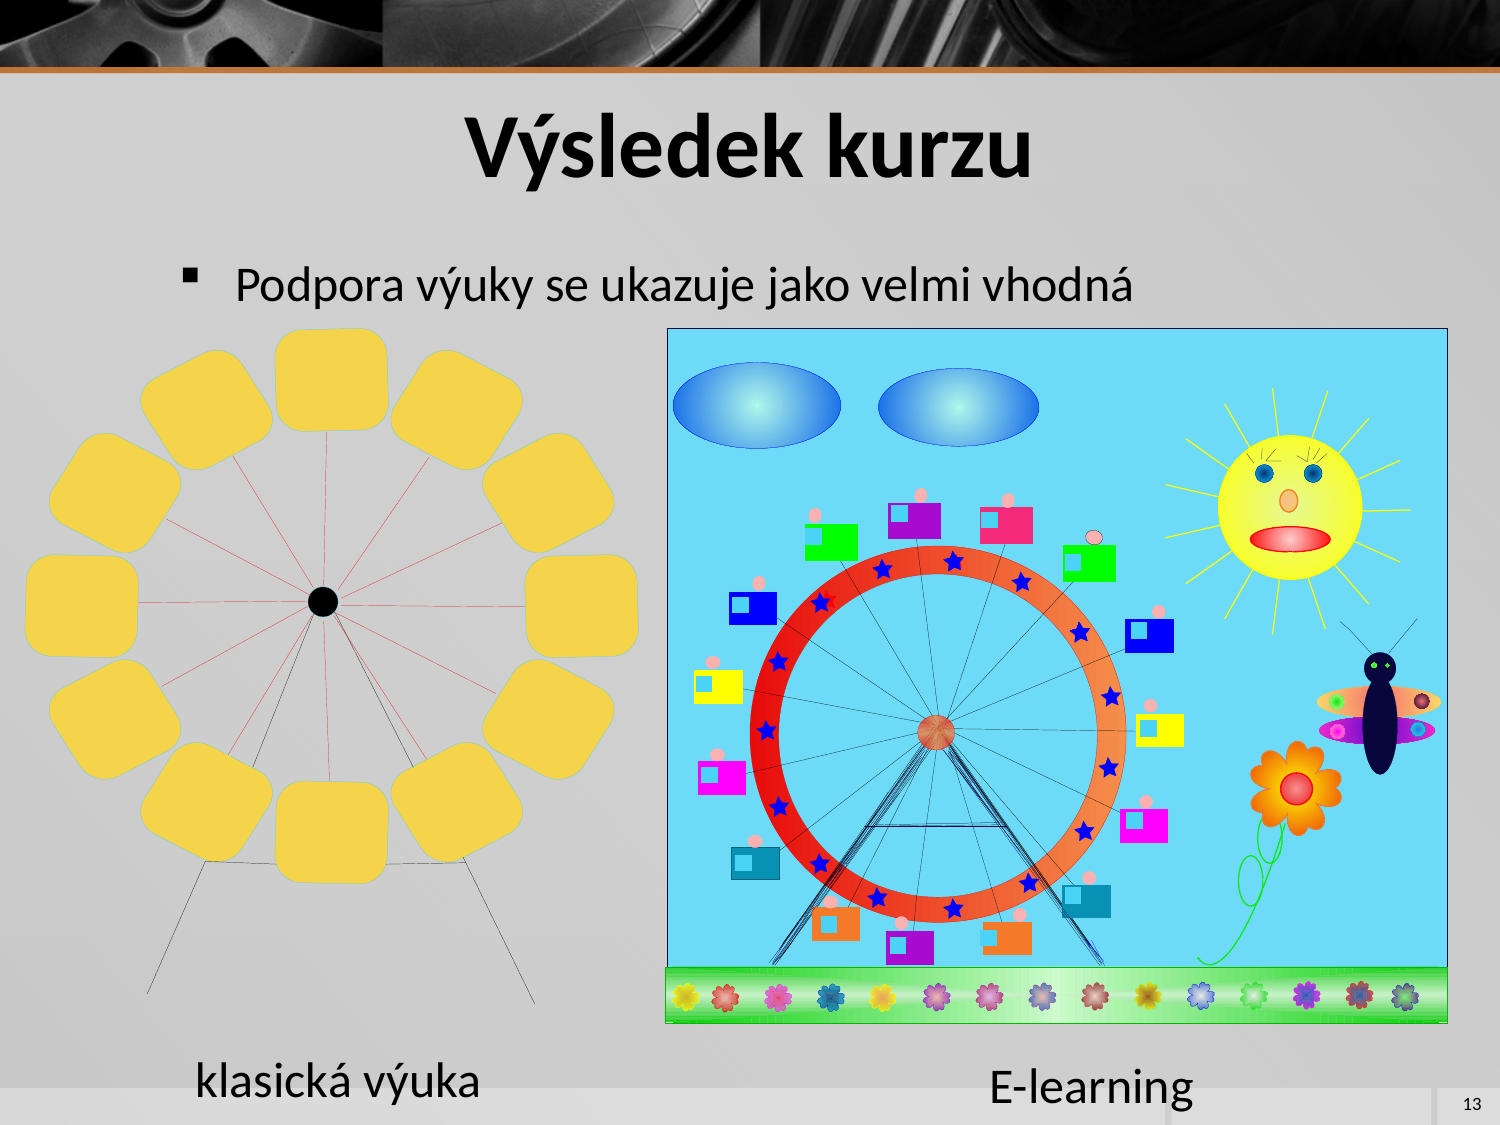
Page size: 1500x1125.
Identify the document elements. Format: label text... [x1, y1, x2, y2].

text_box klasická výuka [180, 1020, 497, 1115]
picture [0, 0, 1500, 67]
slide_number 13 [1434, 1084, 1497, 1122]
text_box E-learning [974, 1038, 1223, 1122]
picture [18, 321, 646, 1013]
text_box Podpora výuky se ukazuje jako velmi vhodná [164, 214, 1150, 319]
text_box Výsledek kurzu [100, 78, 1400, 203]
picture [656, 321, 1456, 1031]
